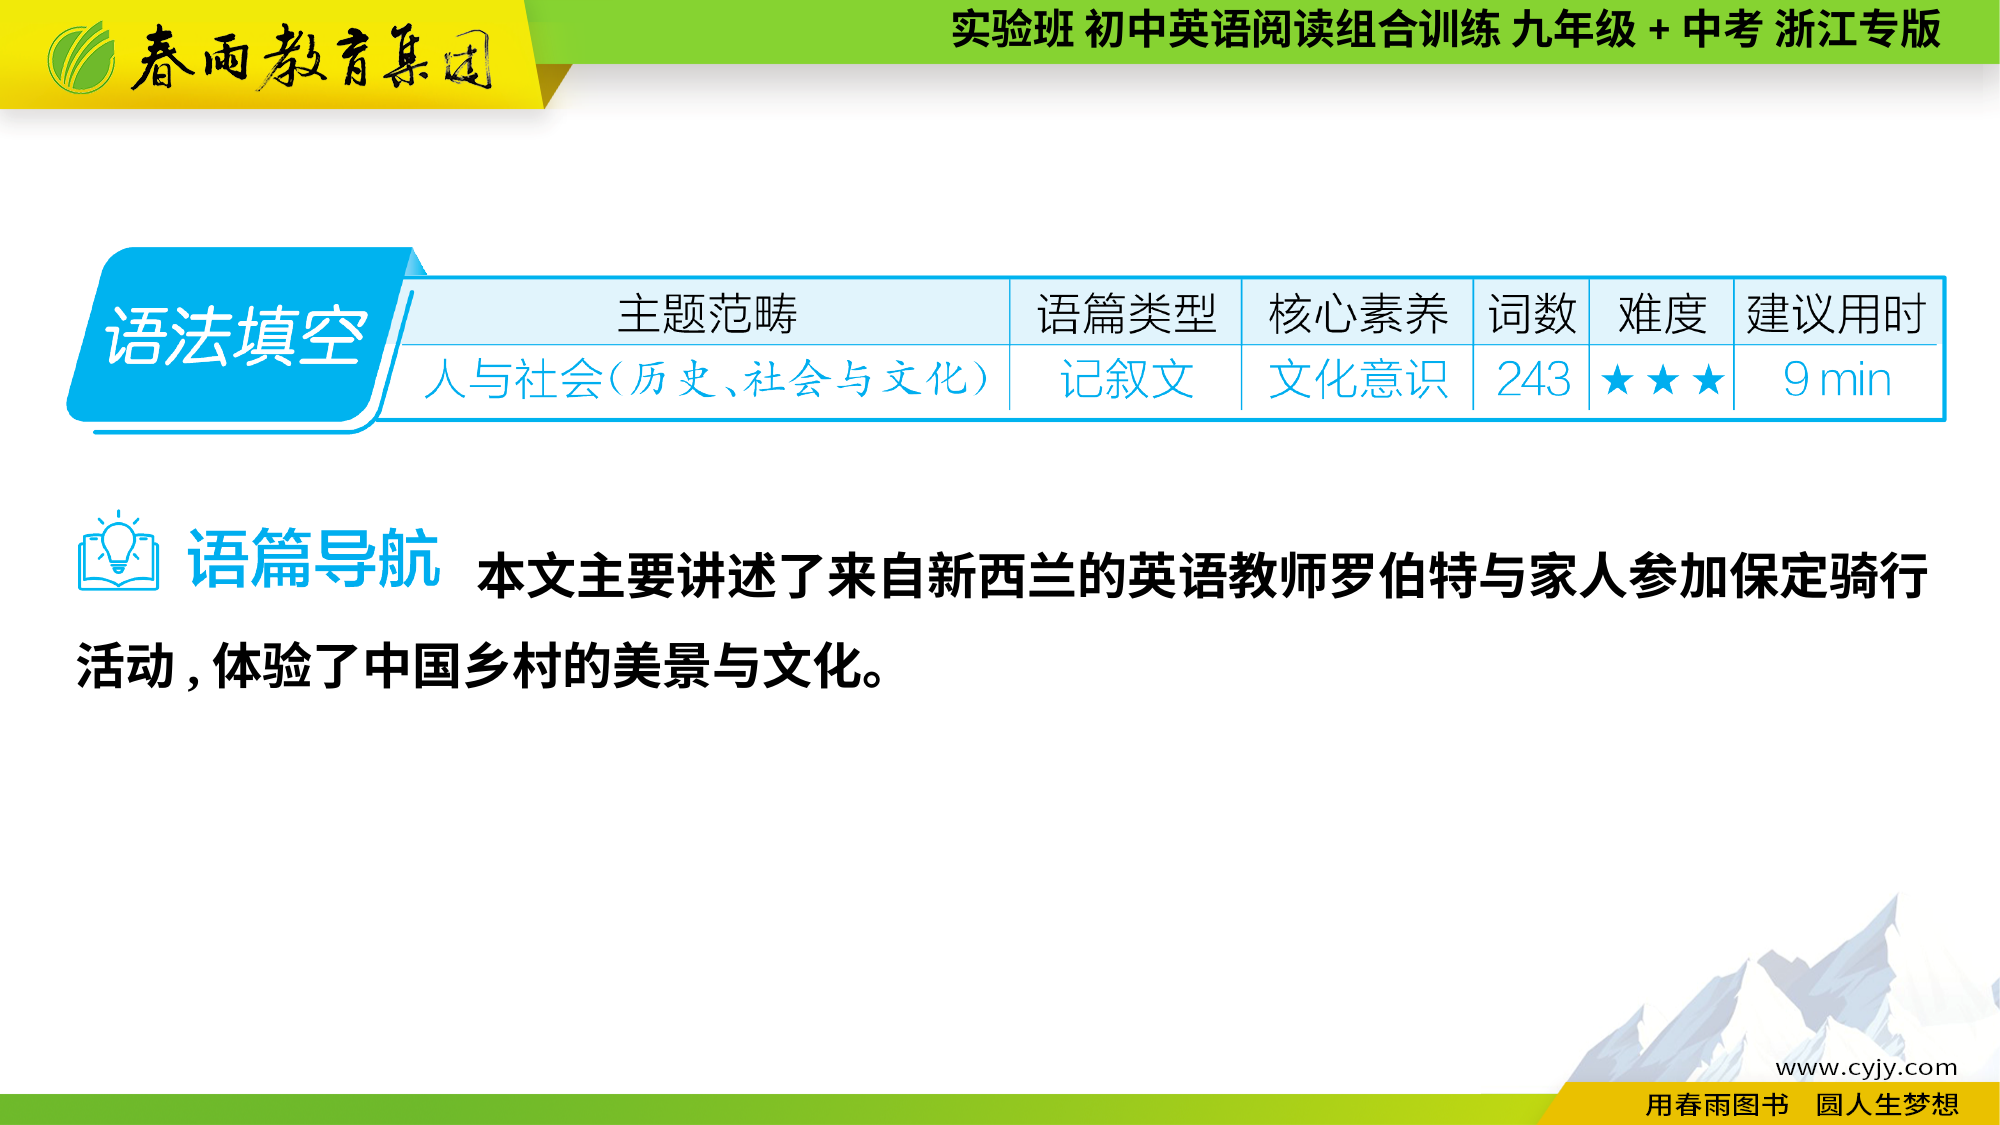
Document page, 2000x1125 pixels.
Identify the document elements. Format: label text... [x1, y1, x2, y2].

list 本文主要讲述了来自新西兰的英语教师罗伯特与家人参加保定骑行活动,体验了中国乡村的美景与文化。 [60, 507, 1945, 693]
picture [0, 0, 2000, 1125]
